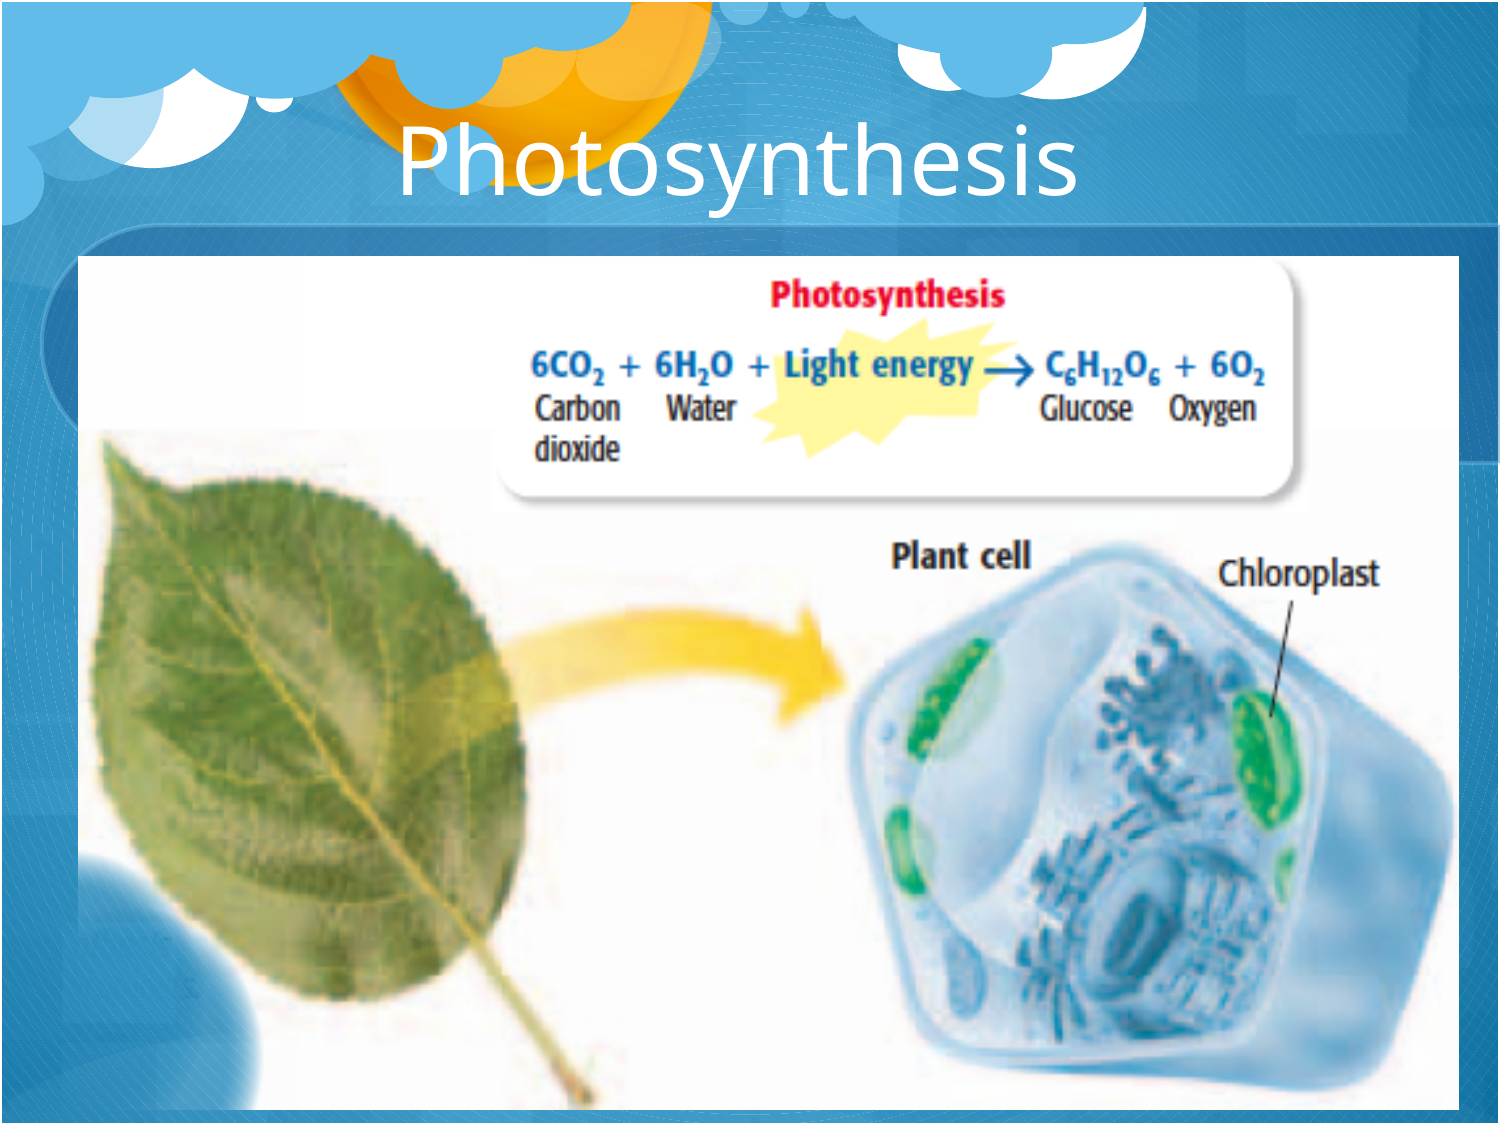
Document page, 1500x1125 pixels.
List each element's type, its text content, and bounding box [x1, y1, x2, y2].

picture [691, 2, 880, 37]
picture [1143, 2, 1498, 222]
title Photosynthesis [116, 37, 1383, 253]
picture [2, 170, 1498, 1123]
